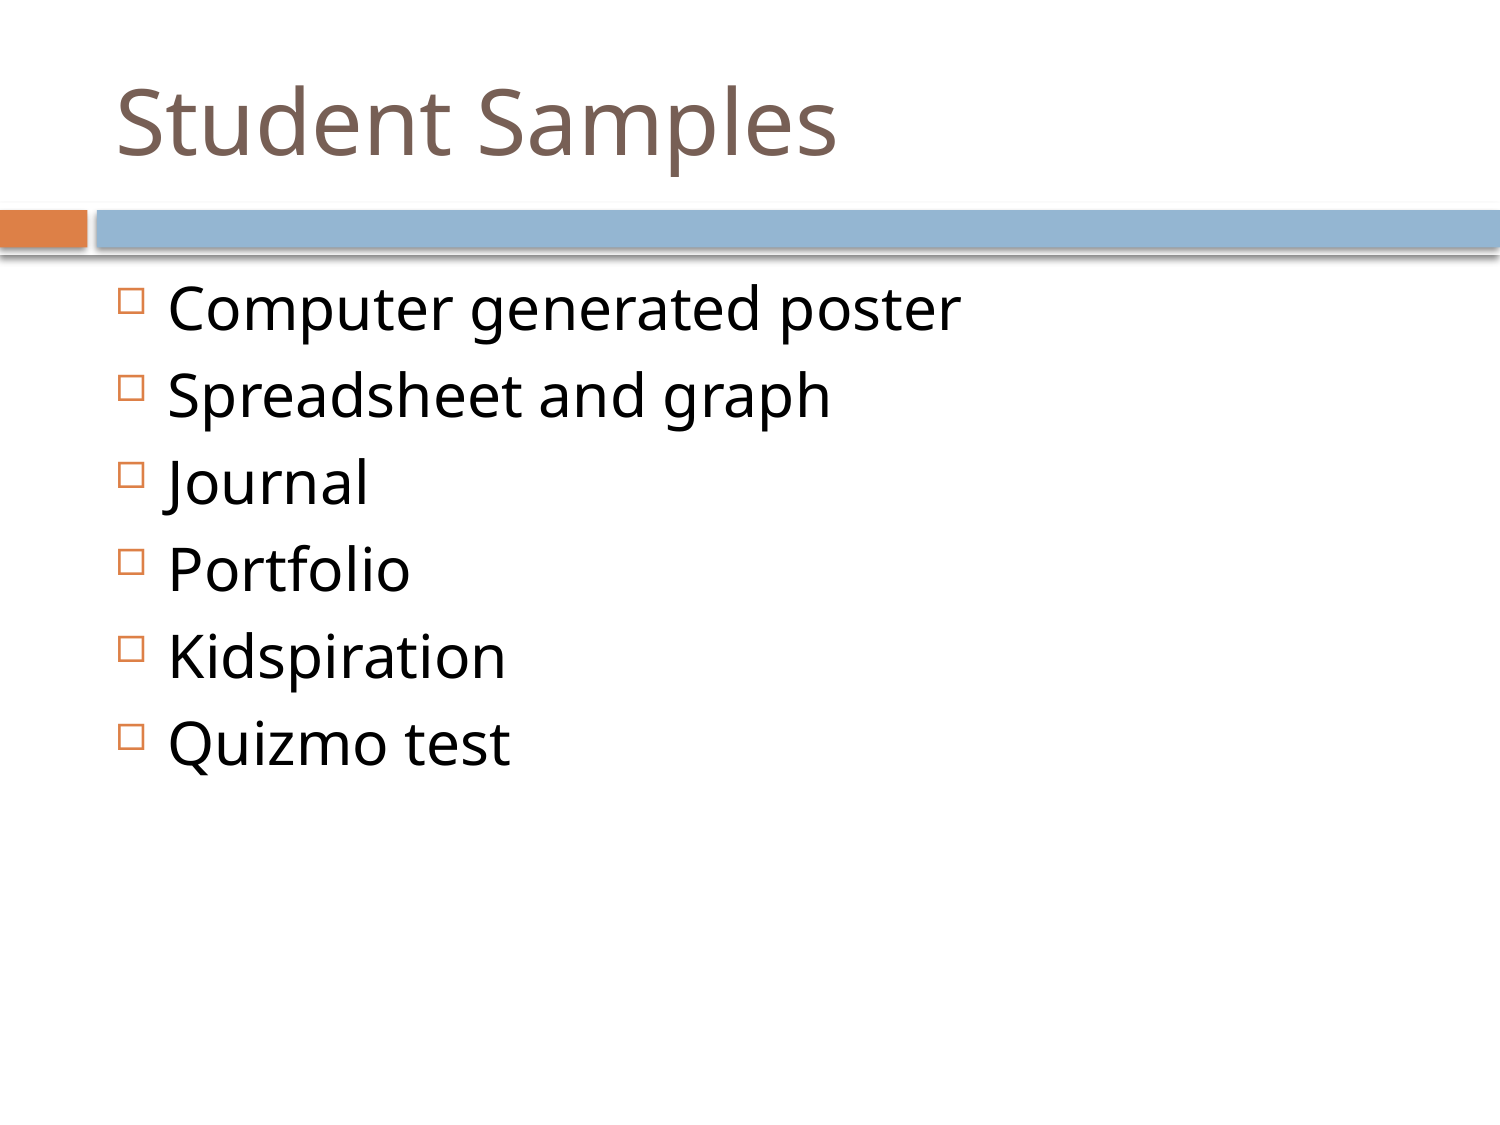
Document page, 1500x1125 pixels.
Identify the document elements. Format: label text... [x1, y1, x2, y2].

title Student Samples [100, 37, 1438, 200]
list Computer generated poster Spreadsheet and graph Journal Portfolio Kidspiration Quizmo test [100, 262, 1438, 1000]
